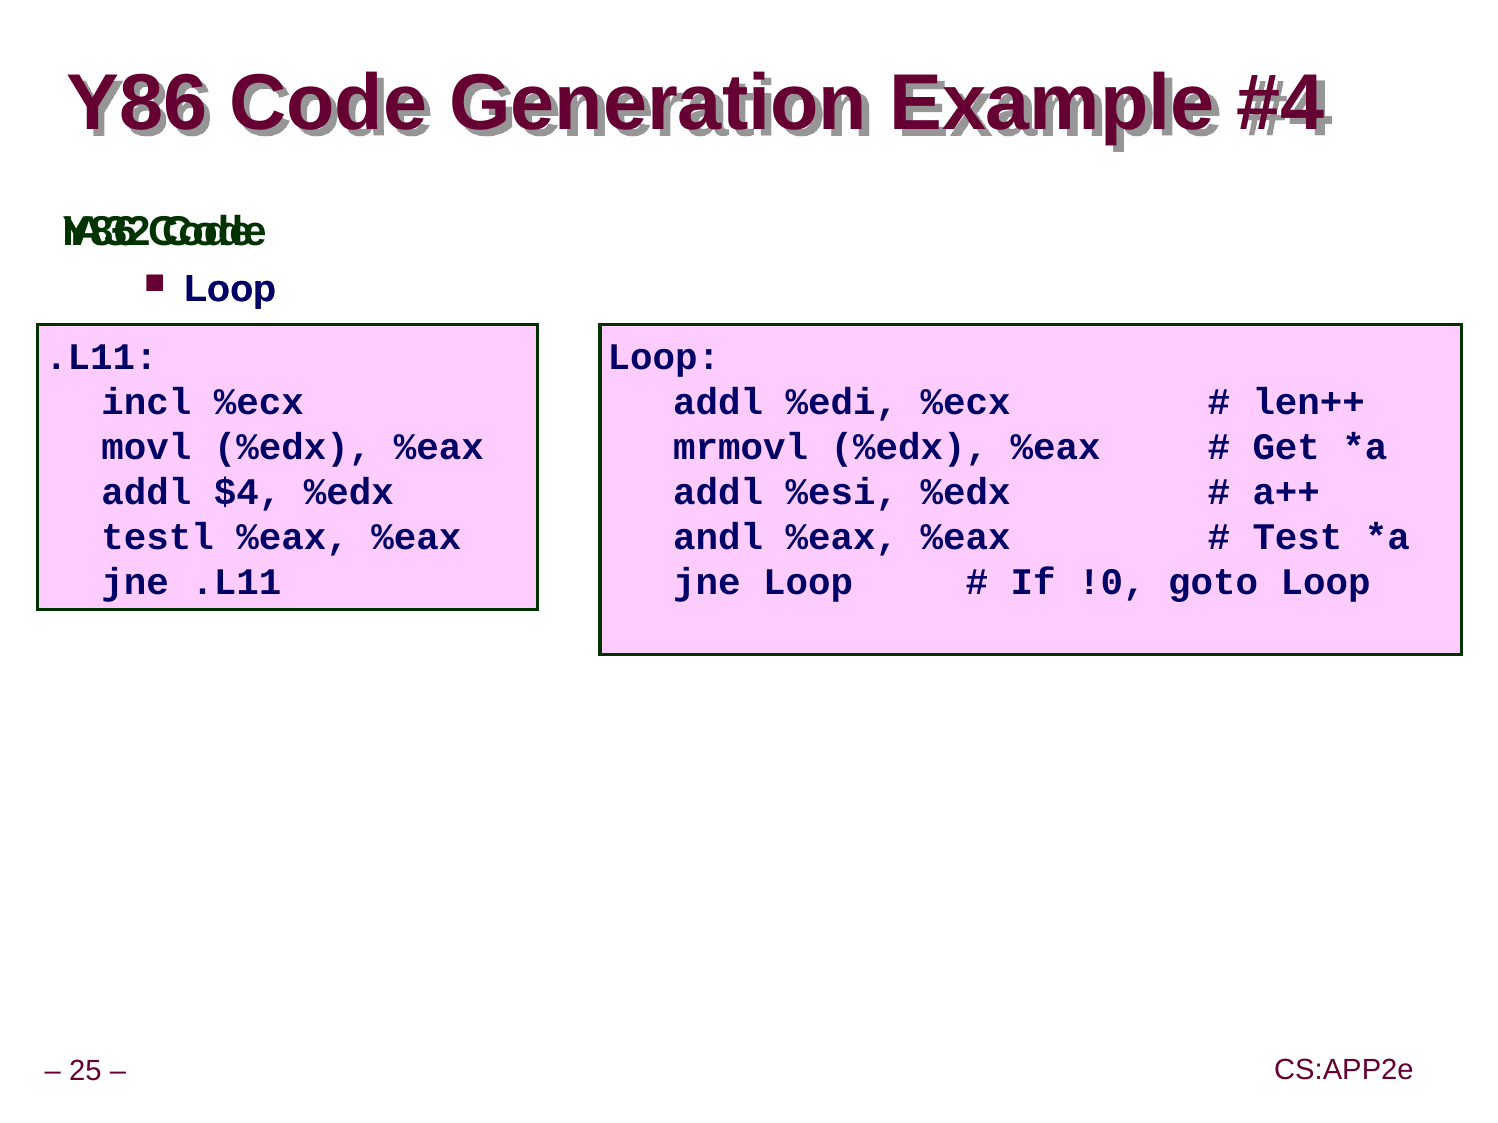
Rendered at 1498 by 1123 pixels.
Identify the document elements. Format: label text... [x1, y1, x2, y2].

text_box .L11: incl %ecx movl (%edx), %eax addl $4, %edx testl %eax, %eax jne .L11 [37, 324, 538, 610]
list Y86 Code Loop [47, 199, 1409, 1056]
title Y86 Code Generation Example #4 [66, 40, 1495, 169]
text_box Loop: addl %edi, %ecx # len++ mrmovl (%edx), %eax # Get *a addl %esi, %edx # a++ andl %eax, %eax # Test *a jne Loop # If !0, goto Loop [600, 324, 1462, 655]
